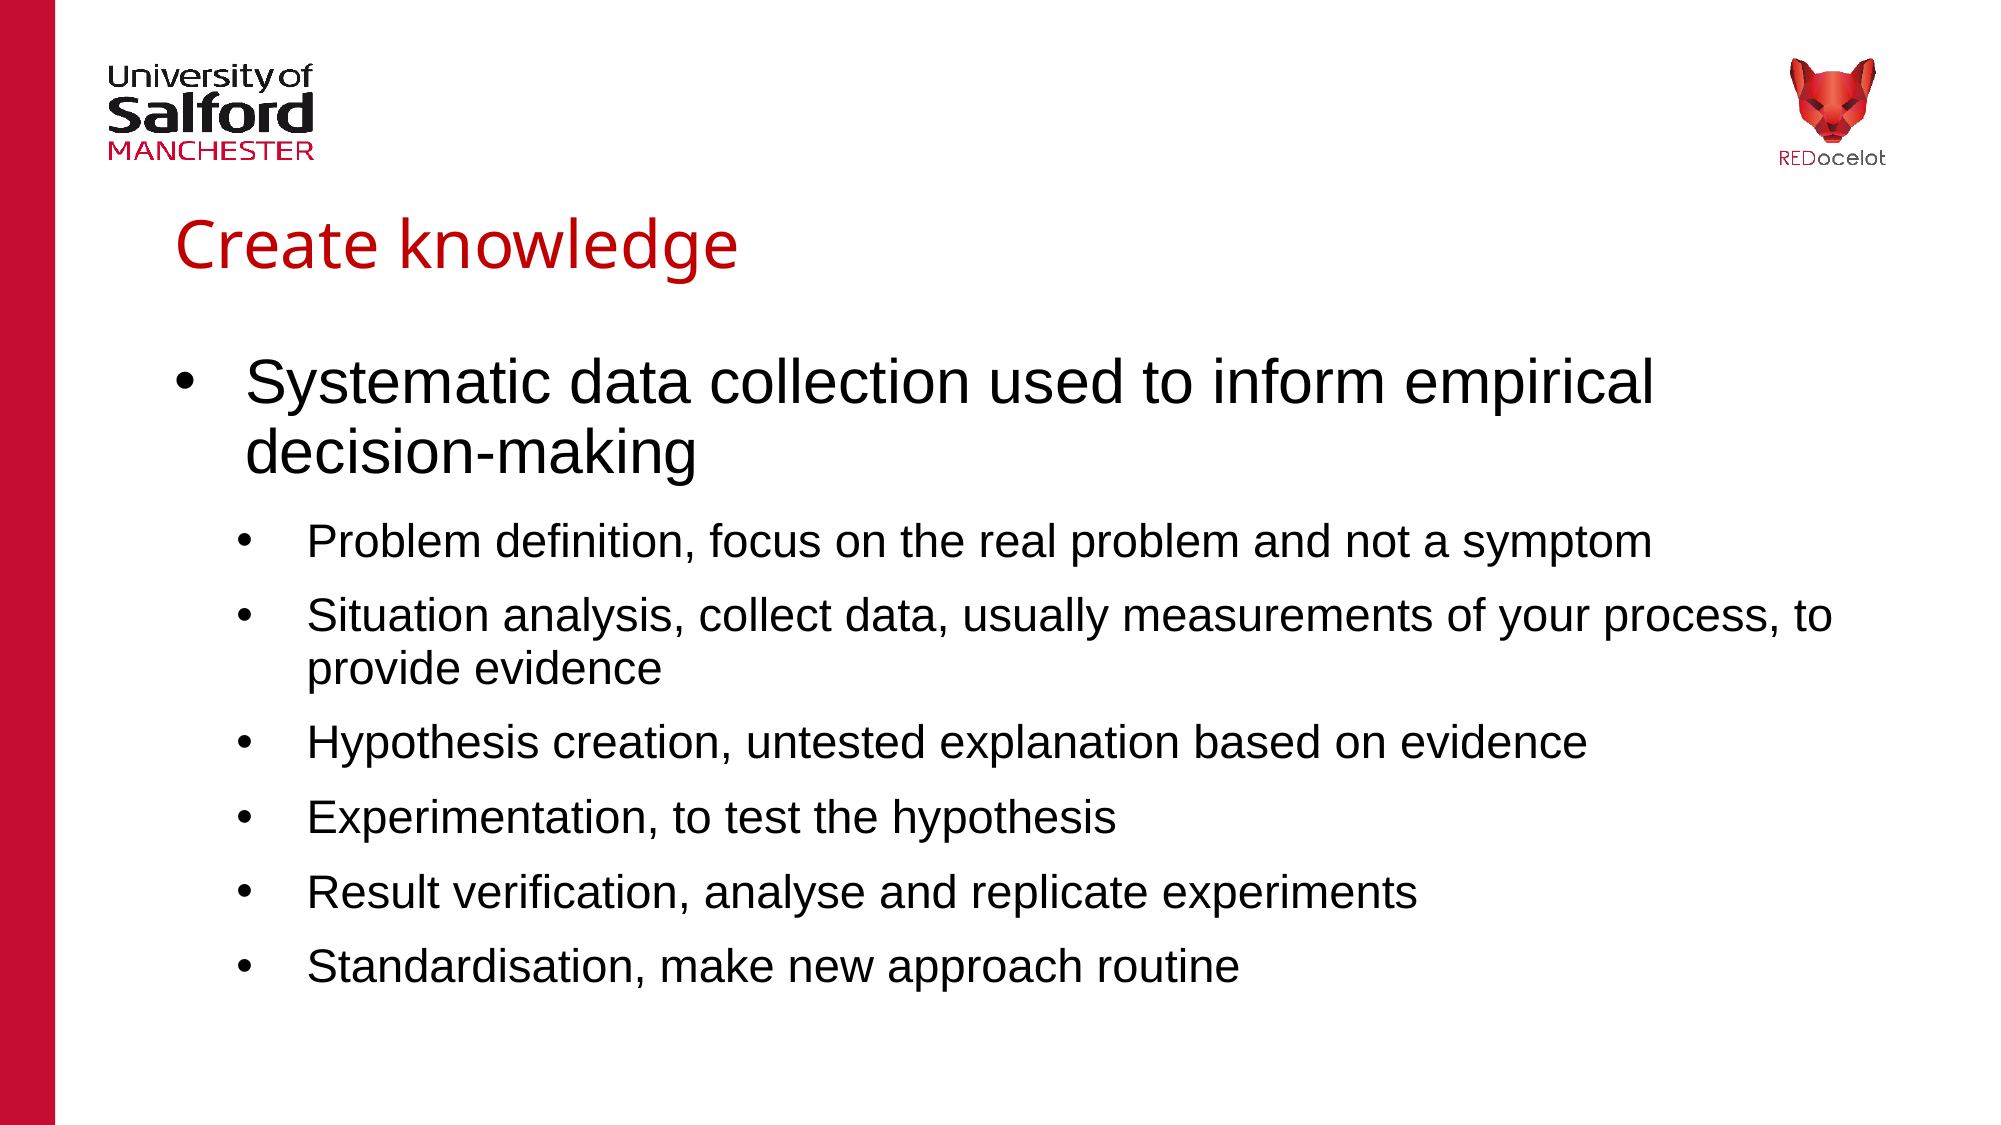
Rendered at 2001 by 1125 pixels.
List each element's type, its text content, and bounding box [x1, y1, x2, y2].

picture [1766, 43, 1899, 180]
list Systematic data collection used to inform empirical decision-making Problem definition, focus on the real problem and not a symptom Situation analysis, collect data, usually measurements of your process, to provide evidence Hypothesis creation, untested explanation based on evidence Experimentation, to test the hypothesis Result verification, analyse and replicate experiments Standardisation, make new approach routine [159, 340, 1899, 1004]
picture [60, 27, 362, 196]
title Create knowledge [159, 201, 1899, 310]
